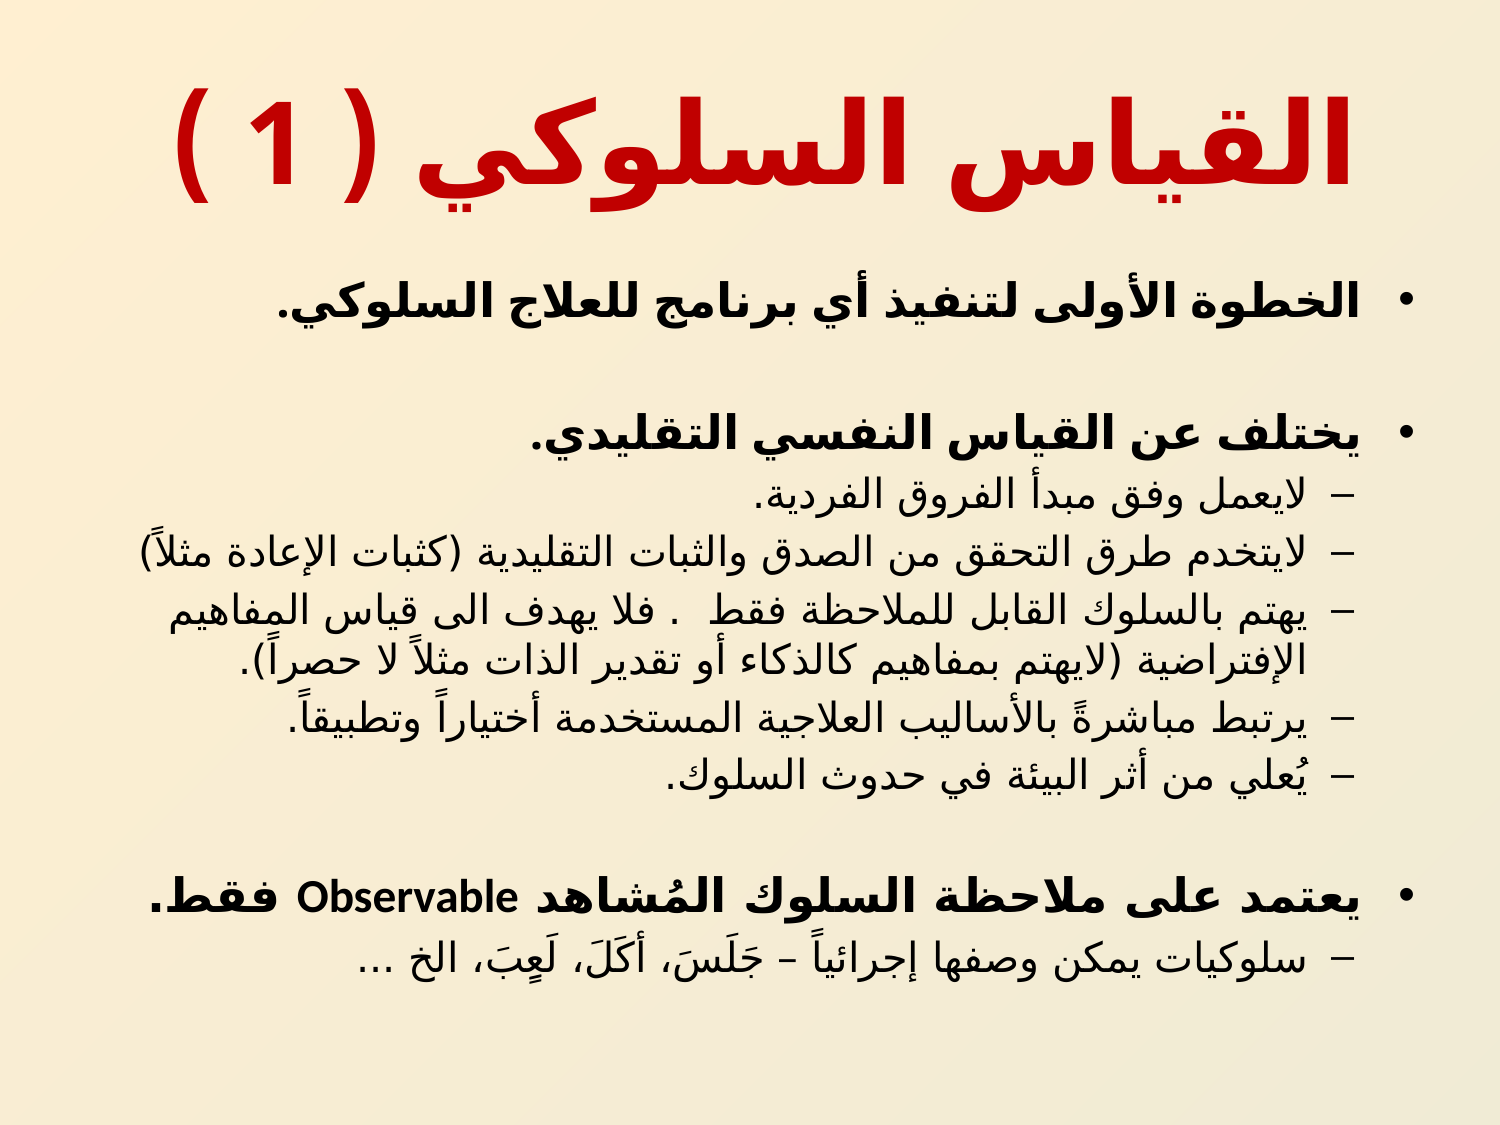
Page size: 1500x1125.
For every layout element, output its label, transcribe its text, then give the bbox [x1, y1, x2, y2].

title القياس السلوكي ( 1 ) [75, 45, 1425, 233]
list الخطوة الأولى لتنفيذ أي برنامج للعلاج السلوكي. يختلف عن القياس النفسي التقليدي. لايعمل وفق مبدأ الفروق الفردية. لايتخدم طرق التحقق من الصدق والثبات التقليدية (كثبات الإعادة مثلاً) يهتم بالسلوك القابل للملاحظة فقط . فلا يهدف الى قياس المفاهيم الإفتراضية (لايهتم بمفاهيم كالذكاء أو تقدير الذات مثلاً لا حصراً). يرتبط مباشرةً بالأساليب العلاجية المستخدمة أختياراً وتطبيقاً. يُعلي من أثر البيئة في حدوث السلوك. يعتمد على ملاحظة السلوك المُشاهد Observable فقط. سلوكيات يمكن وصفها إجرائياً – جَلَسَ، أكَلَ، لَعٍِبَ، الخ ... [75, 262, 1425, 1005]
